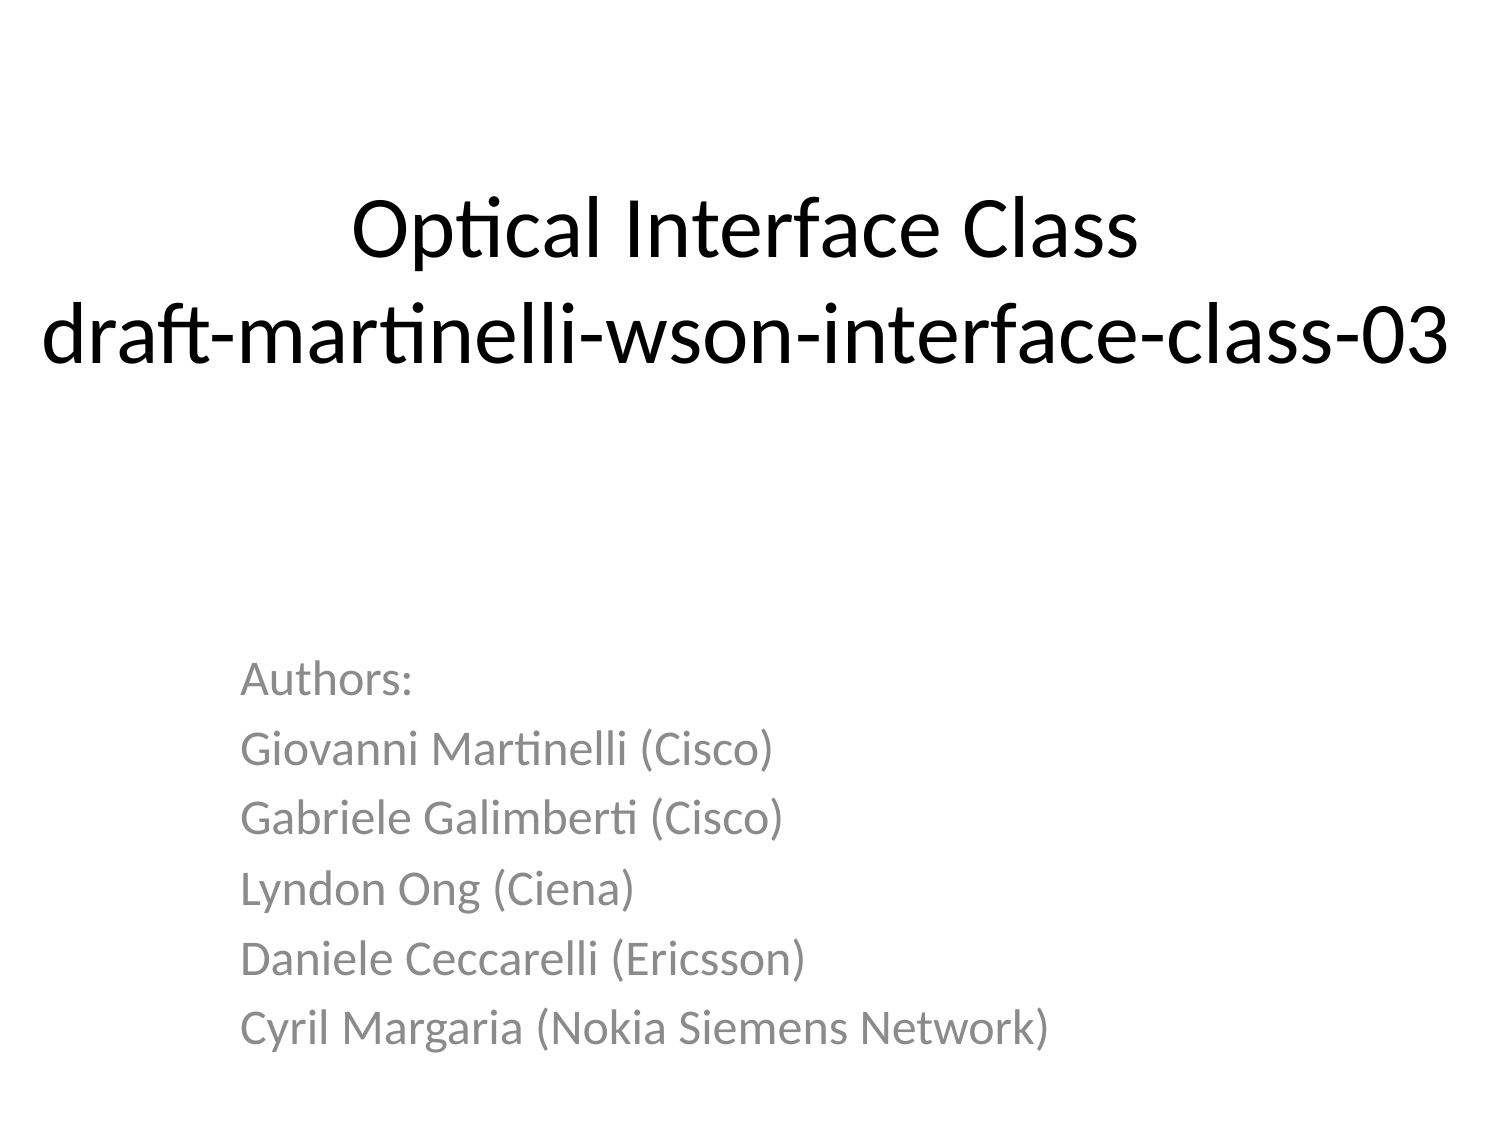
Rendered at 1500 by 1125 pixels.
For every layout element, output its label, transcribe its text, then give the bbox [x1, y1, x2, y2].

subtitle Authors: Giovanni Martinelli (Cisco) Gabriele Galimberti (Cisco) Lyndon Ong (Ciena) Daniele Ceccarelli (Ericsson) Cyril Margaria (Nokia Siemens Network) [225, 637, 1275, 1070]
title Optical Interface Class draft-martinelli-wson-interface-class-03 [20, 155, 1473, 397]
